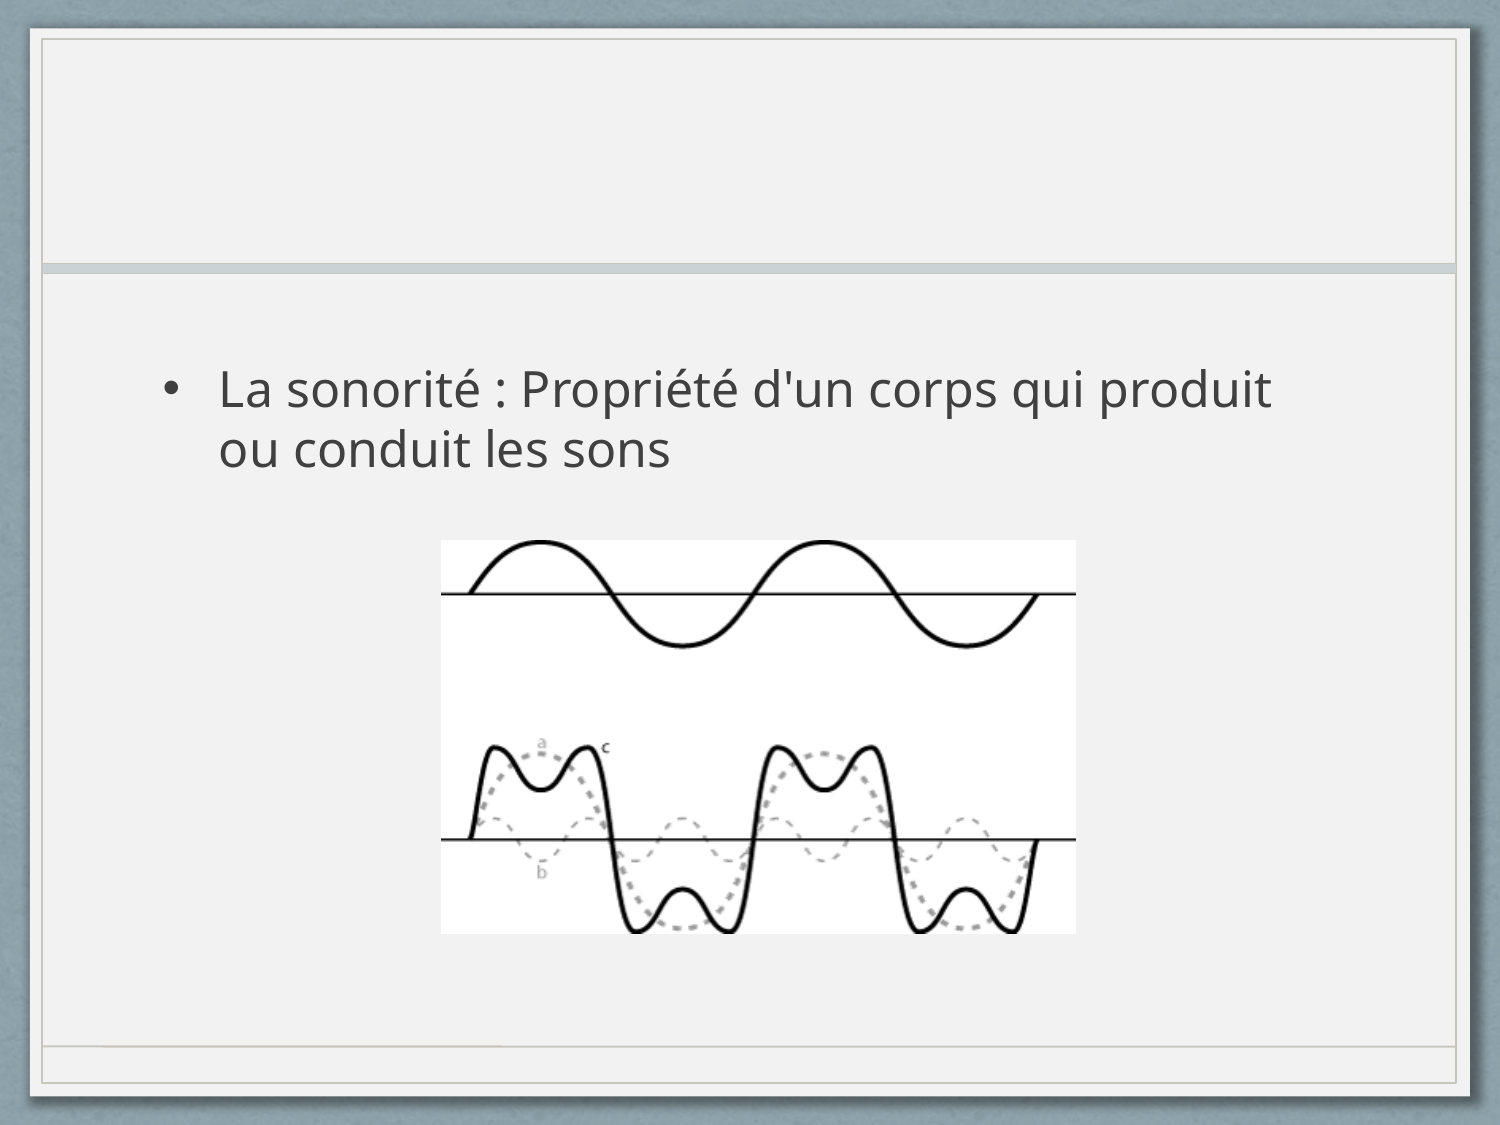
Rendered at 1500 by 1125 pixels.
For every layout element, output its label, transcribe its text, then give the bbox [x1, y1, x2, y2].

list La sonorité : Propriété d'un corps qui produit ou conduit les sons [147, 350, 1353, 995]
picture [440, 540, 1076, 935]
